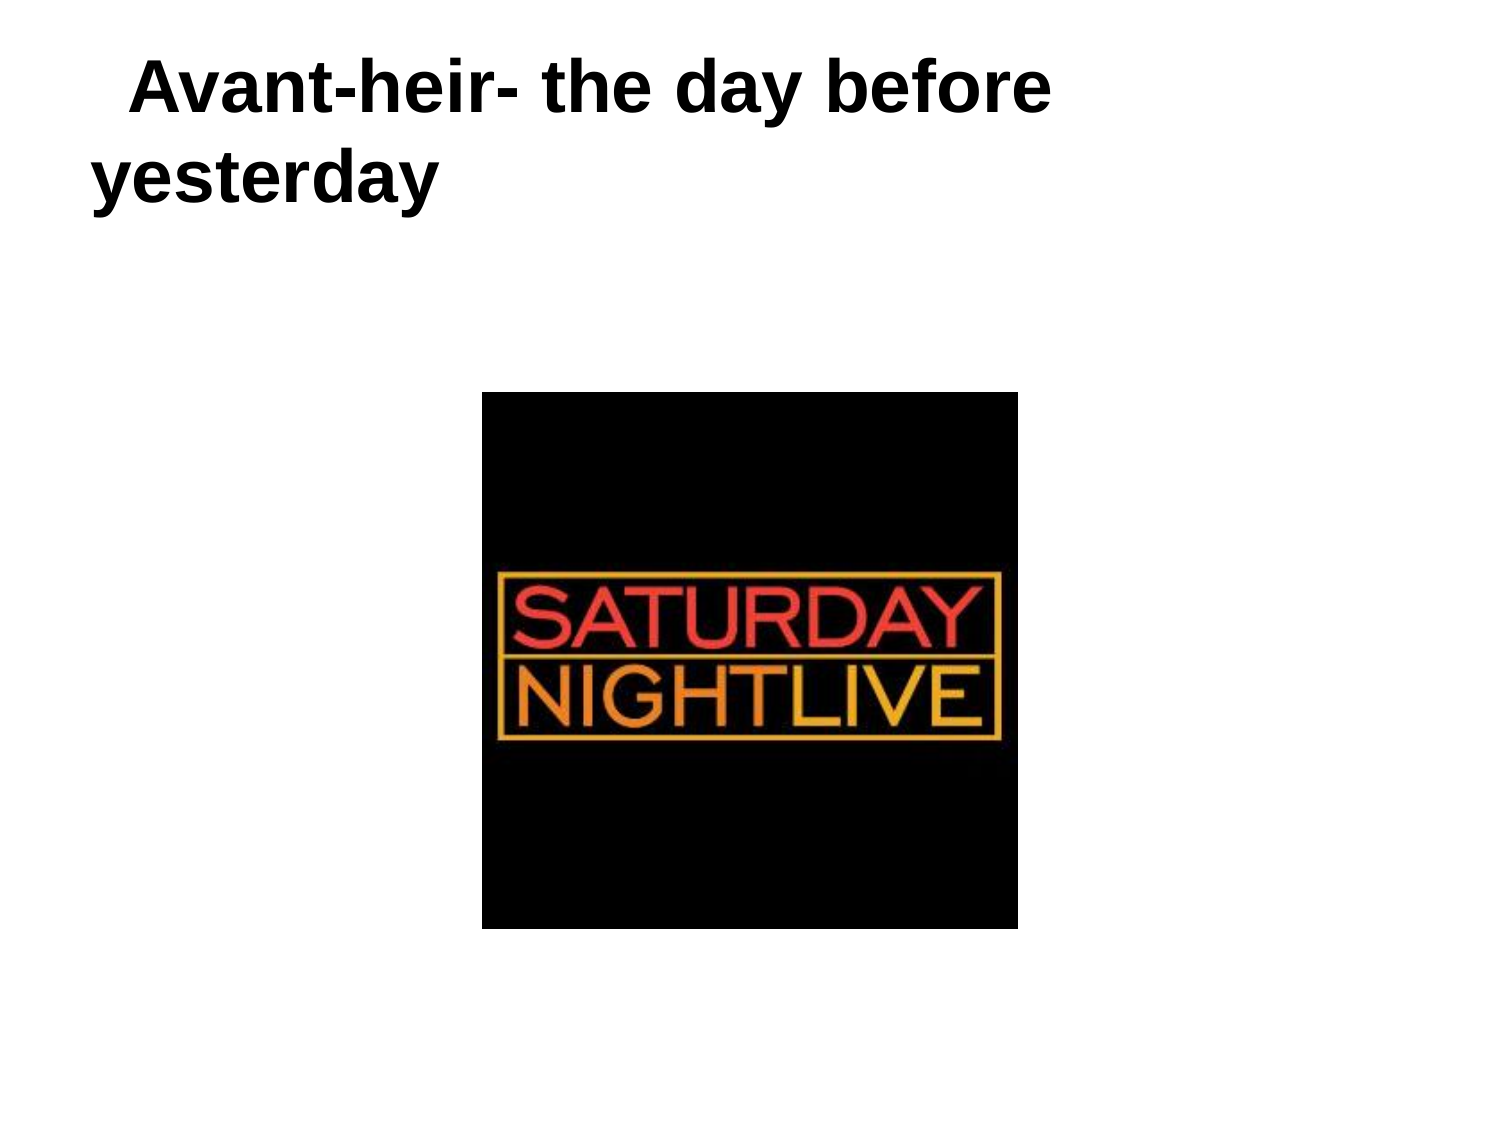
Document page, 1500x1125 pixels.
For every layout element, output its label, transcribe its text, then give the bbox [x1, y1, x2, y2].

title Avant-heir- the day before yesterday [75, 14, 1425, 233]
text_box [482, 392, 1018, 929]
